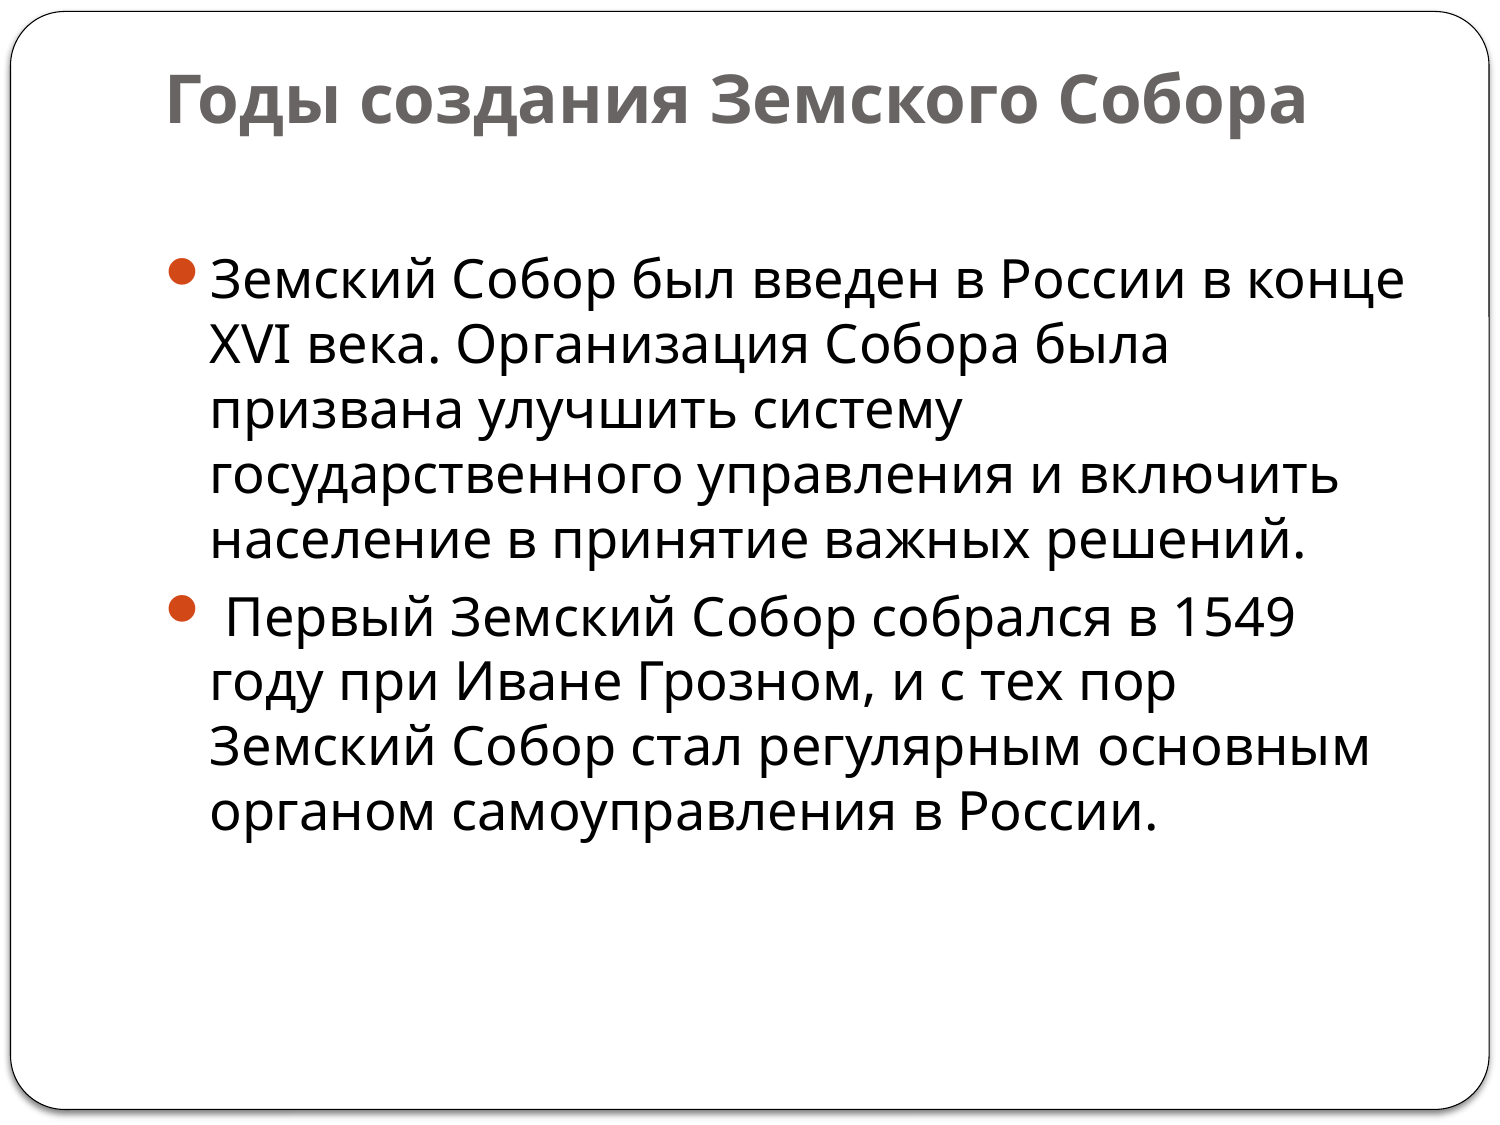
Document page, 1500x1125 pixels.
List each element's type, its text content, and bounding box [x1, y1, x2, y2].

list Земский Собор был введен в России в конце XVI века. Организация Собора была призвана улучшить систему государственного управления и включить население в принятие важных решений. Первый Земский Собор собрался в 1549 году при Иване Грозном, и с тех пор Земский Собор стал регулярным основным органом самоуправления в России. [150, 237, 1425, 988]
title Годы создания Земского Собора [150, 45, 1425, 233]
